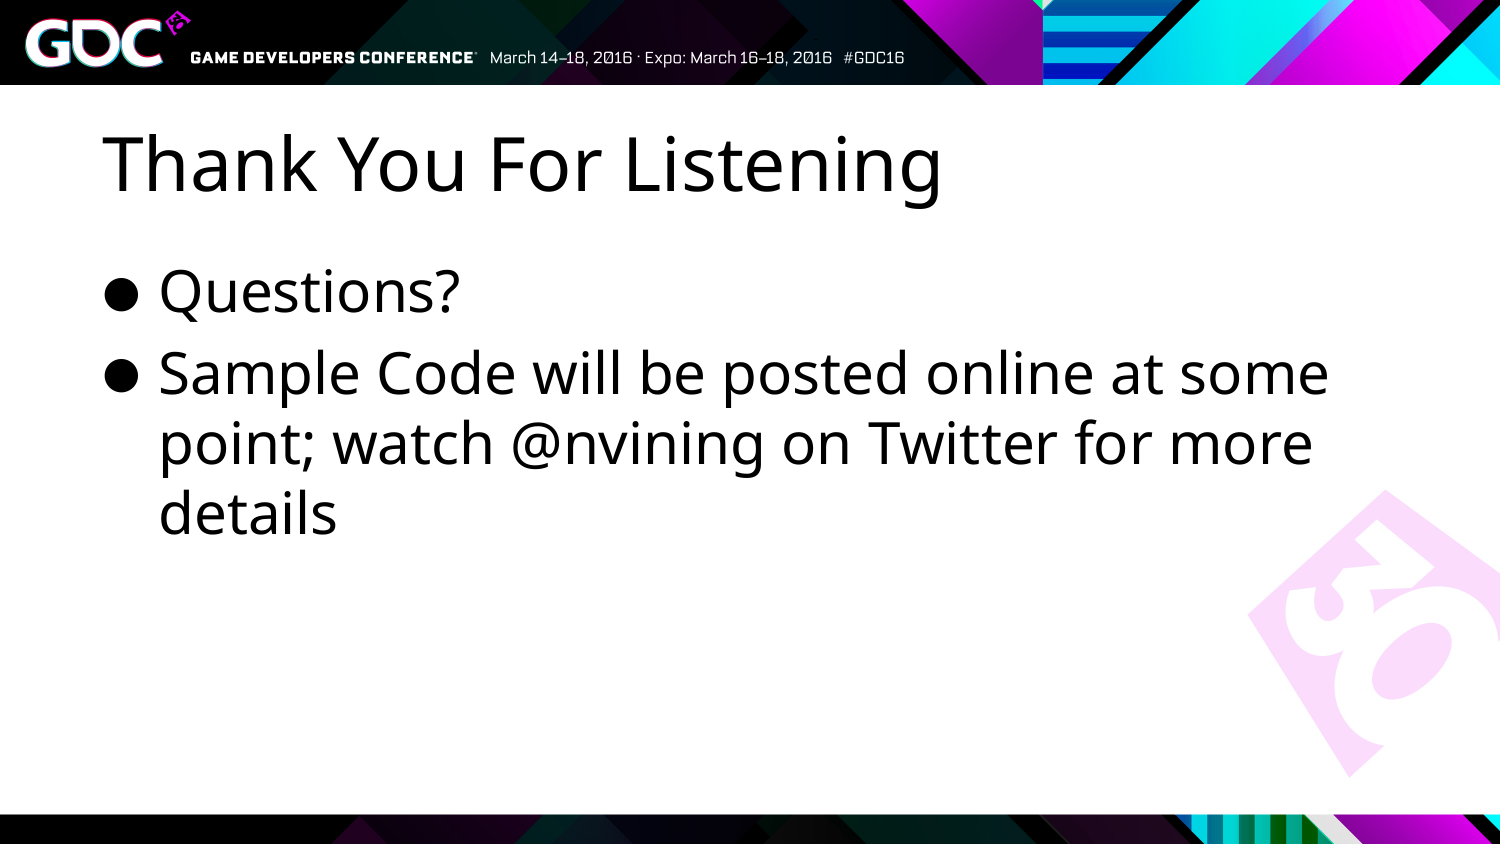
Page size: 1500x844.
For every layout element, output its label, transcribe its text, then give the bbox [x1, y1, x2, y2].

picture [0, 0, 1500, 844]
list Questions? Sample Code will be posted online at some point; watch @nvining on Twitter for more details [87, 246, 1413, 697]
title Thank You For Listening [87, 109, 1413, 238]
